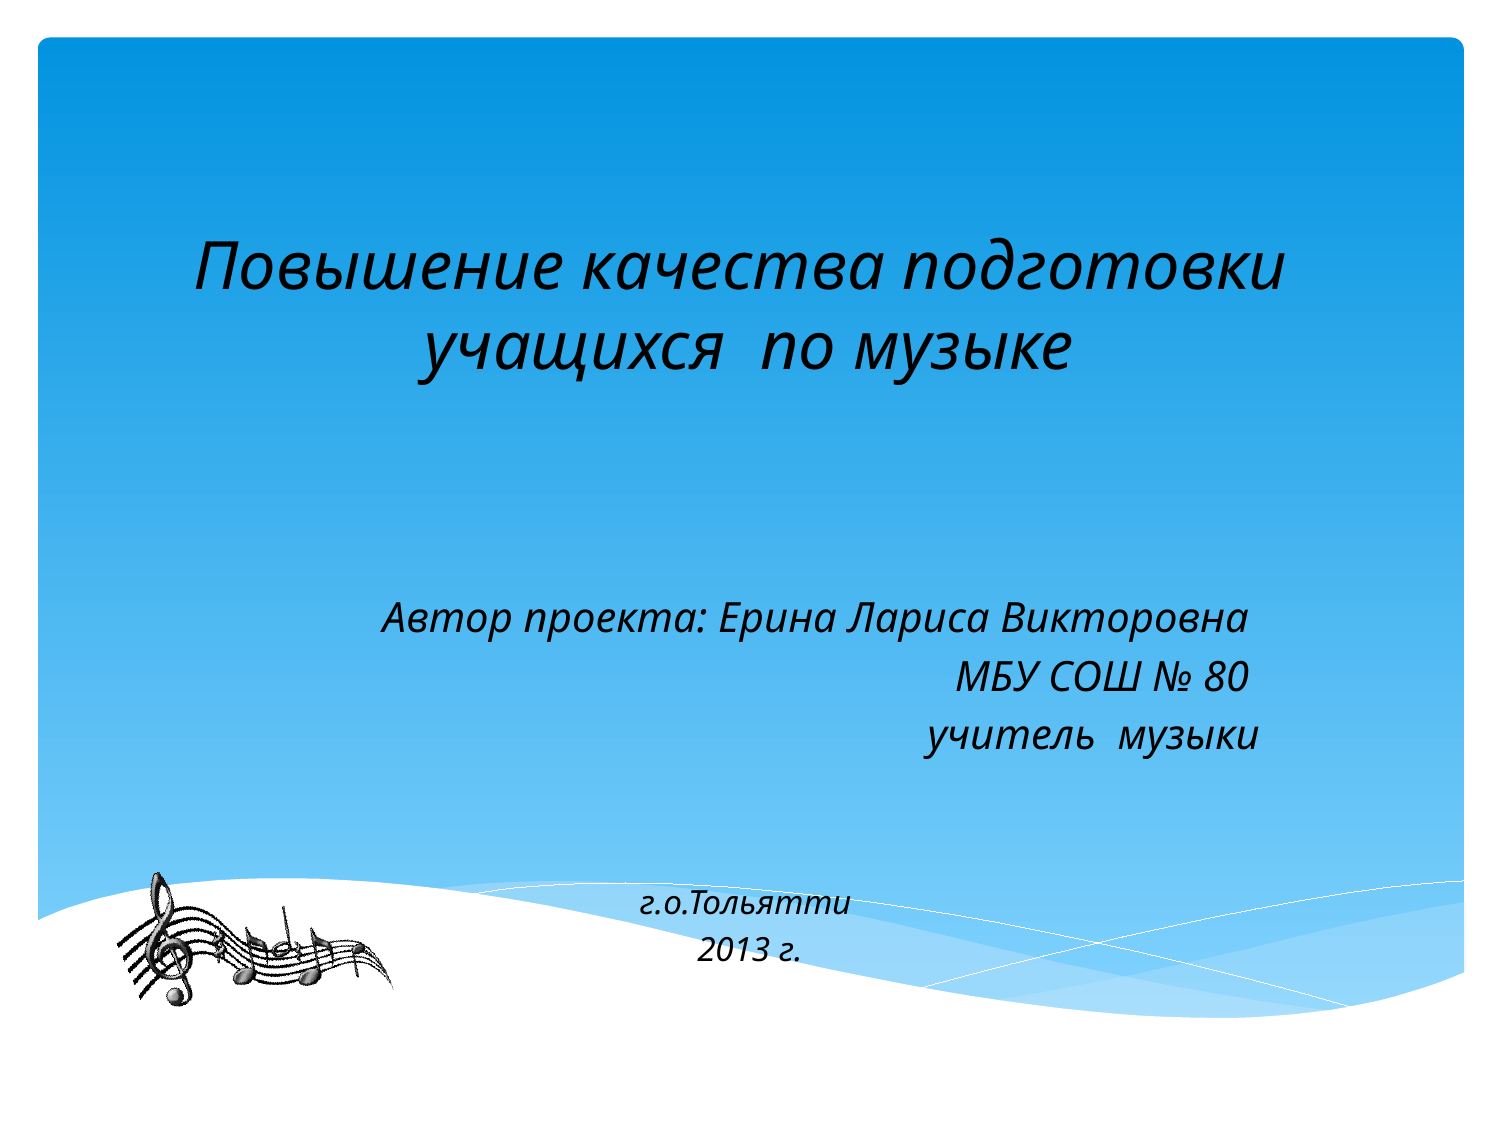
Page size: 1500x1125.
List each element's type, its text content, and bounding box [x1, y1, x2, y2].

picture [90, 796, 408, 1114]
title Повышение качества подготовки учащихся по музыке [112, 149, 1388, 391]
subtitle Автор проекта: Ерина Лариса Викторовна МБУ СОШ № 80 учитель музыки г.о.Тольятти 2013 г. [225, 583, 1275, 1000]
